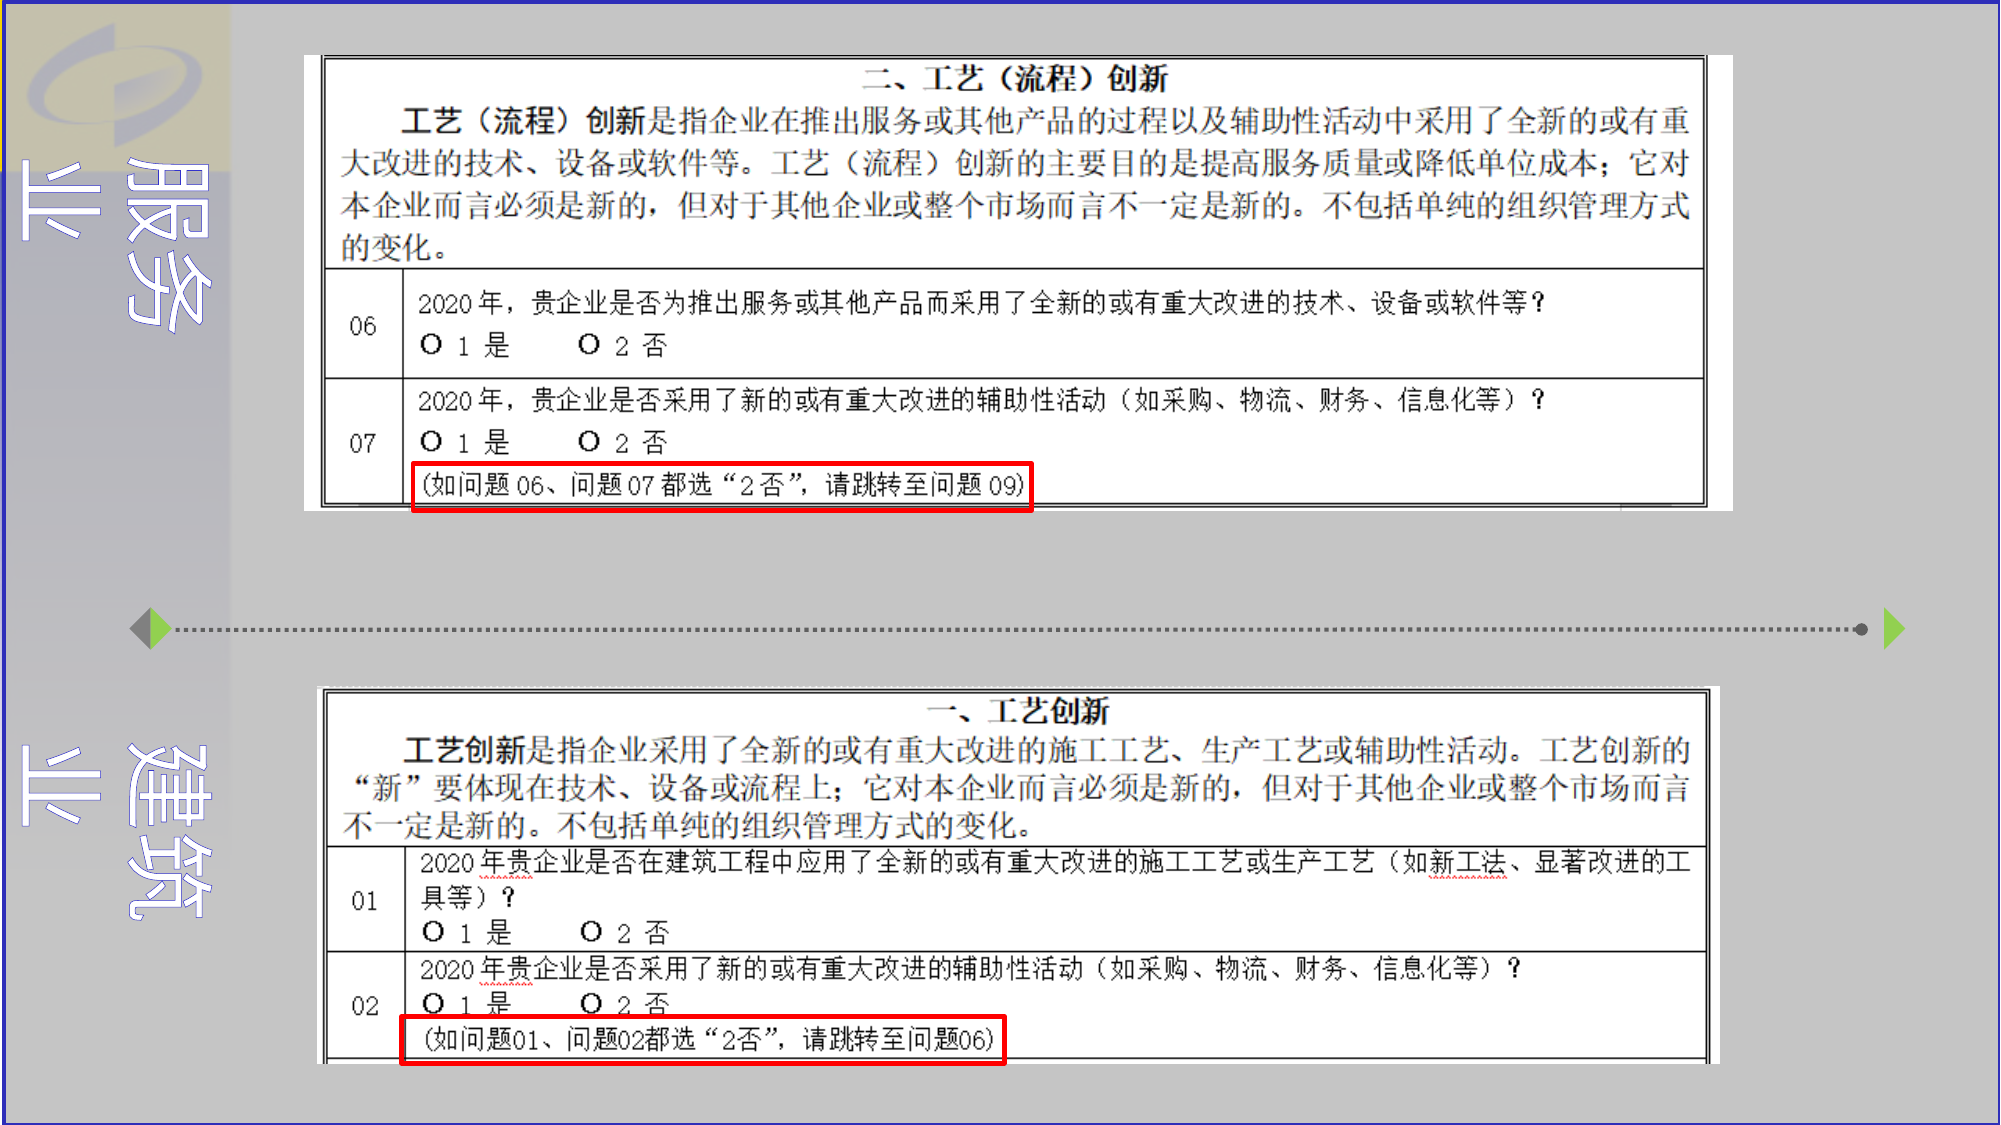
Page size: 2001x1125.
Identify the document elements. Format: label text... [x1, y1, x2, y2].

picture [317, 686, 1720, 1064]
text_box 服务业 [92, 139, 234, 440]
text_box 建筑业 [92, 724, 234, 1025]
text_box [2, 0, 2000, 1125]
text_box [135, 613, 1900, 644]
slide_number [1433, 1024, 1851, 1101]
picture [304, 55, 1733, 511]
